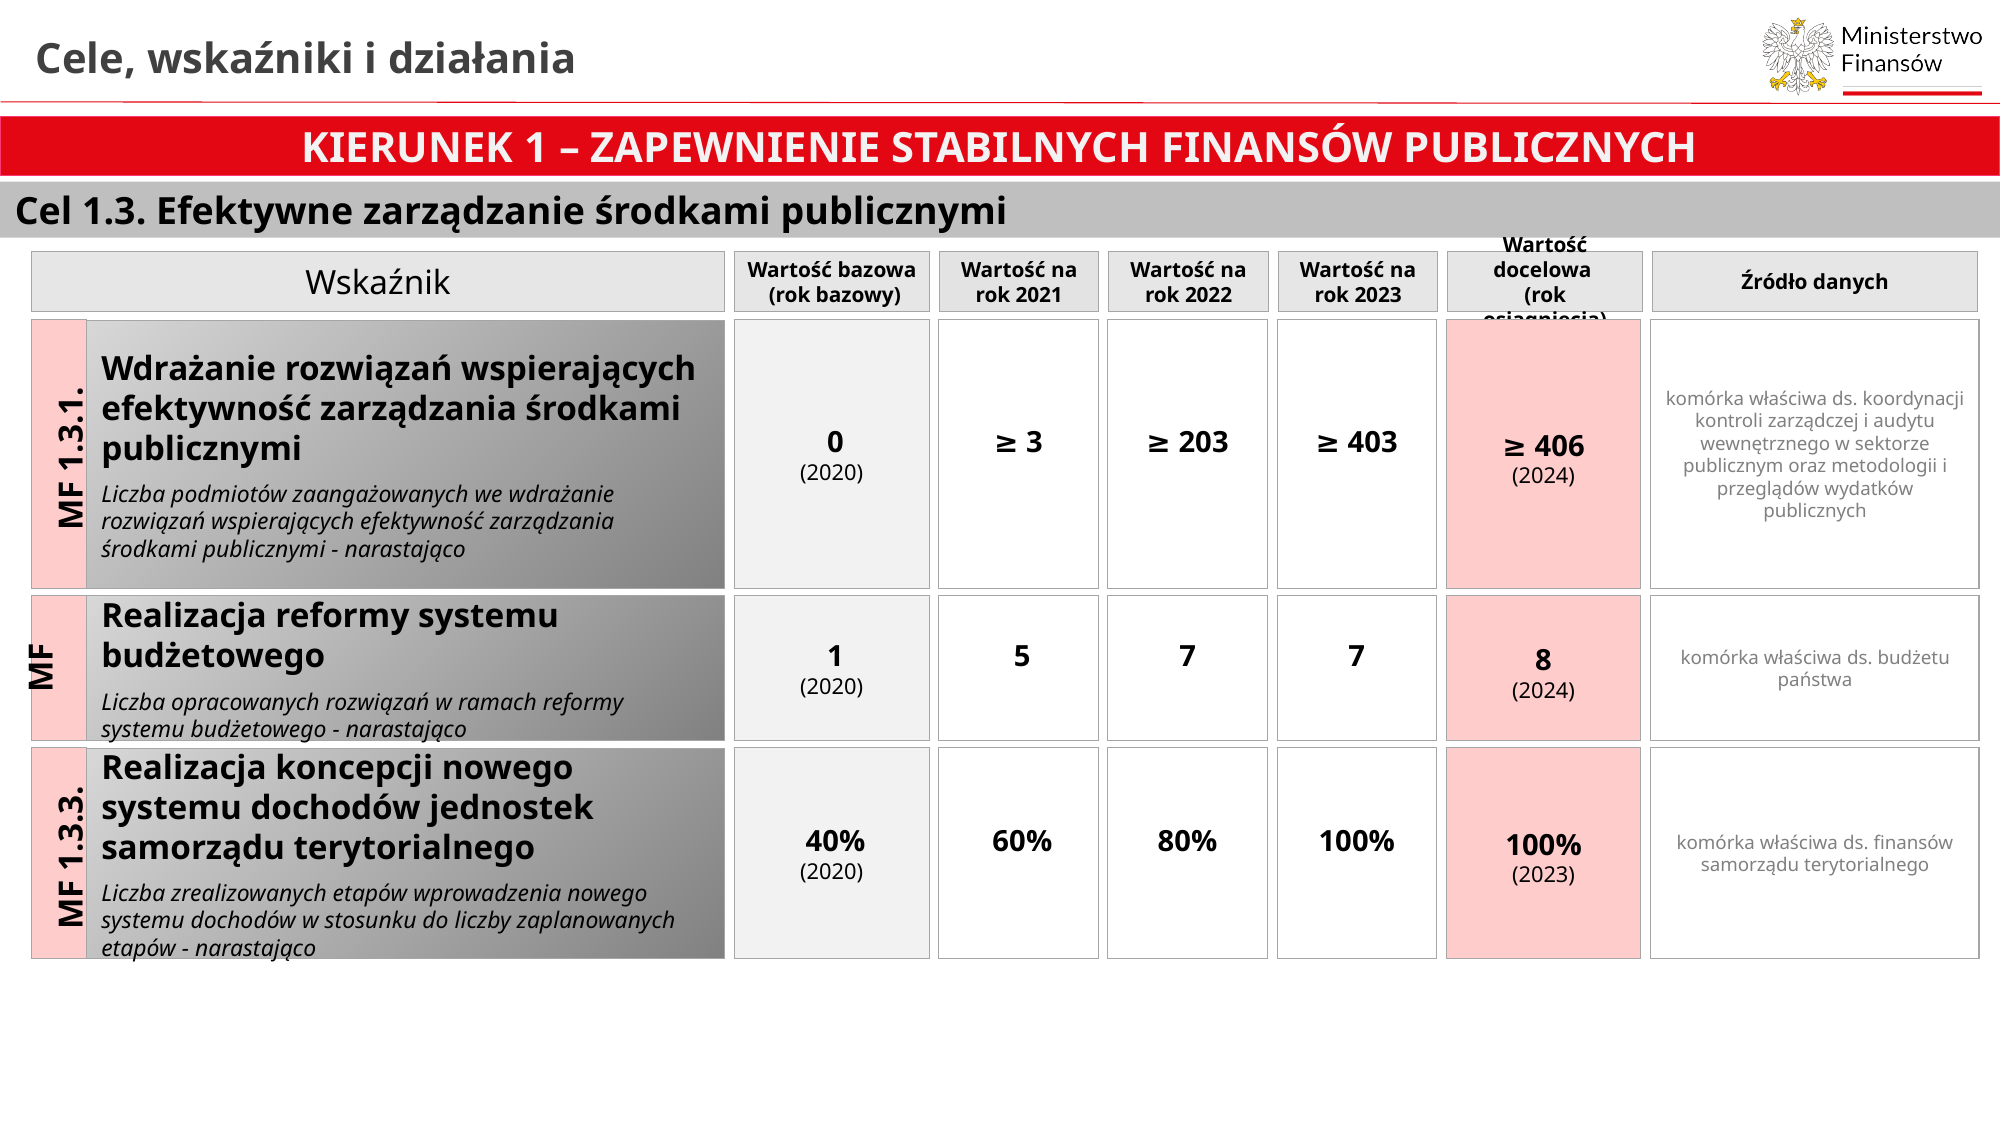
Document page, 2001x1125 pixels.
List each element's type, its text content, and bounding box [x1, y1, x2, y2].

text_box Wartość na rok 2022 [1108, 251, 1269, 312]
text_box 80% [1107, 747, 1268, 959]
text_box 100% [1277, 747, 1437, 959]
text_box komórka właściwa ds. koordynacji kontroli zarządczej i audytu wewnętrznego w sektorze publicznym oraz metodologii i przeglądów wydatków publicznych [1650, 319, 1980, 589]
text_box Wartość bazowa (rok bazowy) [734, 251, 930, 312]
text_box 40% (2020) [734, 747, 930, 959]
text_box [31, 747, 725, 959]
text_box Wartość na rok 2021 [939, 251, 1099, 312]
picture [1743, 0, 2000, 101]
text_box 8 (2024) [1446, 595, 1641, 741]
text_box Wartość na rok 2023 [1278, 251, 1438, 312]
text_box 0 (2020) [734, 319, 930, 589]
text_box 5 [938, 595, 1099, 741]
text_box Wskaźnik [31, 251, 725, 312]
text_box ≥ 406 (2024) [1446, 319, 1641, 589]
text_box 7 [1277, 595, 1437, 741]
text_box 1 (2020) [734, 595, 930, 741]
text_box 7 [1107, 595, 1268, 741]
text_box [31, 595, 725, 741]
text_box 60% [938, 747, 1099, 959]
text_box Cel 1.3. Efektywne zarządzanie środkami publicznymi [0, 181, 2000, 238]
text_box ≥ 203 [1107, 319, 1268, 589]
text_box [31, 319, 725, 589]
text_box ≥ 403 [1277, 319, 1437, 589]
picture [1743, 104, 2000, 114]
text_box Źródło danych [1652, 251, 1978, 312]
text_box KIERUNEK 1 – ZAPEWNIENIE STABILNYCH FINANSÓW PUBLICZNYCH [0, 116, 2000, 176]
text_box komórka właściwa ds. budżetu państwa [1650, 595, 1980, 741]
text_box Wartość docelowa (rok osiągnięcia) [1447, 251, 1643, 312]
text_box ≥ 3 [938, 319, 1099, 589]
text_box Cele, wskaźniki i działania [31, 24, 1549, 89]
text_box komórka właściwa ds. finansów samorządu terytorialnego [1650, 747, 1980, 959]
text_box 100% (2023) [1446, 747, 1641, 959]
